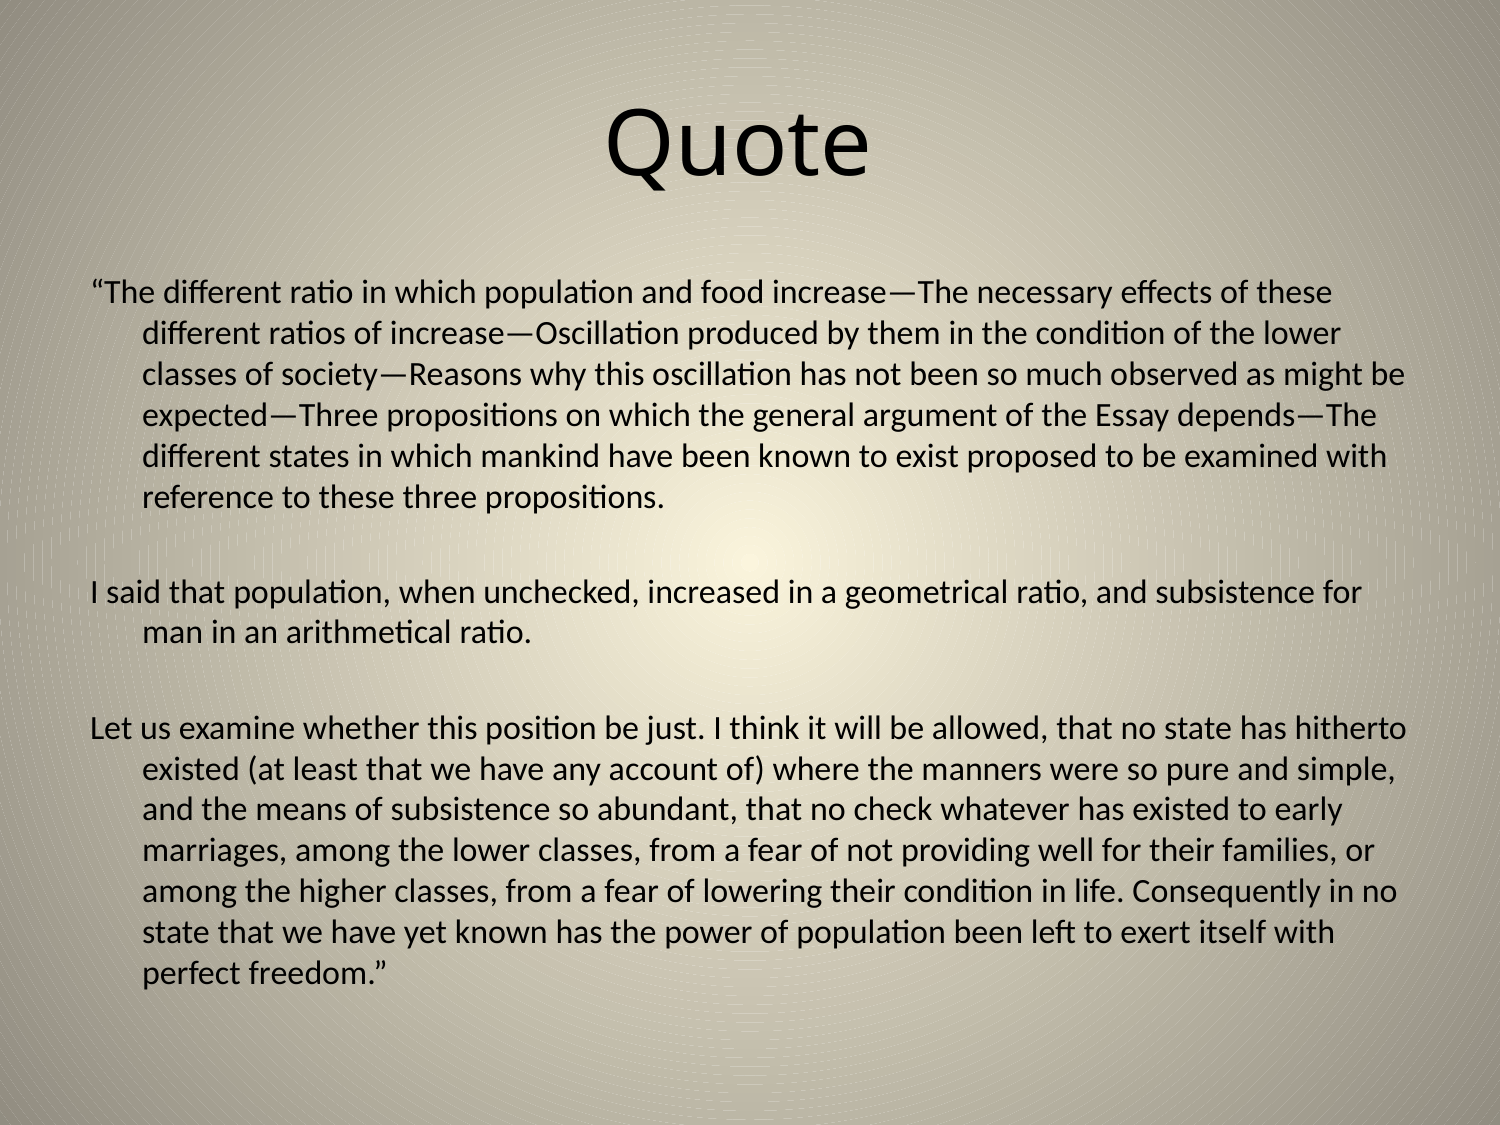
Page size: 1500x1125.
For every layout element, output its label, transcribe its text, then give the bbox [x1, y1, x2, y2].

list “The different ratio in which population and food increase—The necessary effects of these different ratios of increase—Oscillation produced by them in the condition of the lower classes of society—Reasons why this oscillation has not been so much observed as might be expected—Three propositions on which the general argument of the Essay depends—The different states in which mankind have been known to exist proposed to be examined with reference to these three propositions. I said that population, when unchecked, increased in a geometrical ratio, and subsistence for man in an arithmetical ratio. Let us examine whether this position be just. I think it will be allowed, that no state has hitherto existed (at least that we have any account of) where the manners were so pure and simple, and the means of subsistence so abundant, that no check whatever has existed to early marriages, among the lower classes, from a fear of not providing well for their families, or among the higher classes, from a fear of lowering their condition in life. Consequently in no state that we have yet known has the power of population been left to exert itself with perfect freedom.” [75, 262, 1425, 1005]
title Quote [75, 45, 1425, 233]
